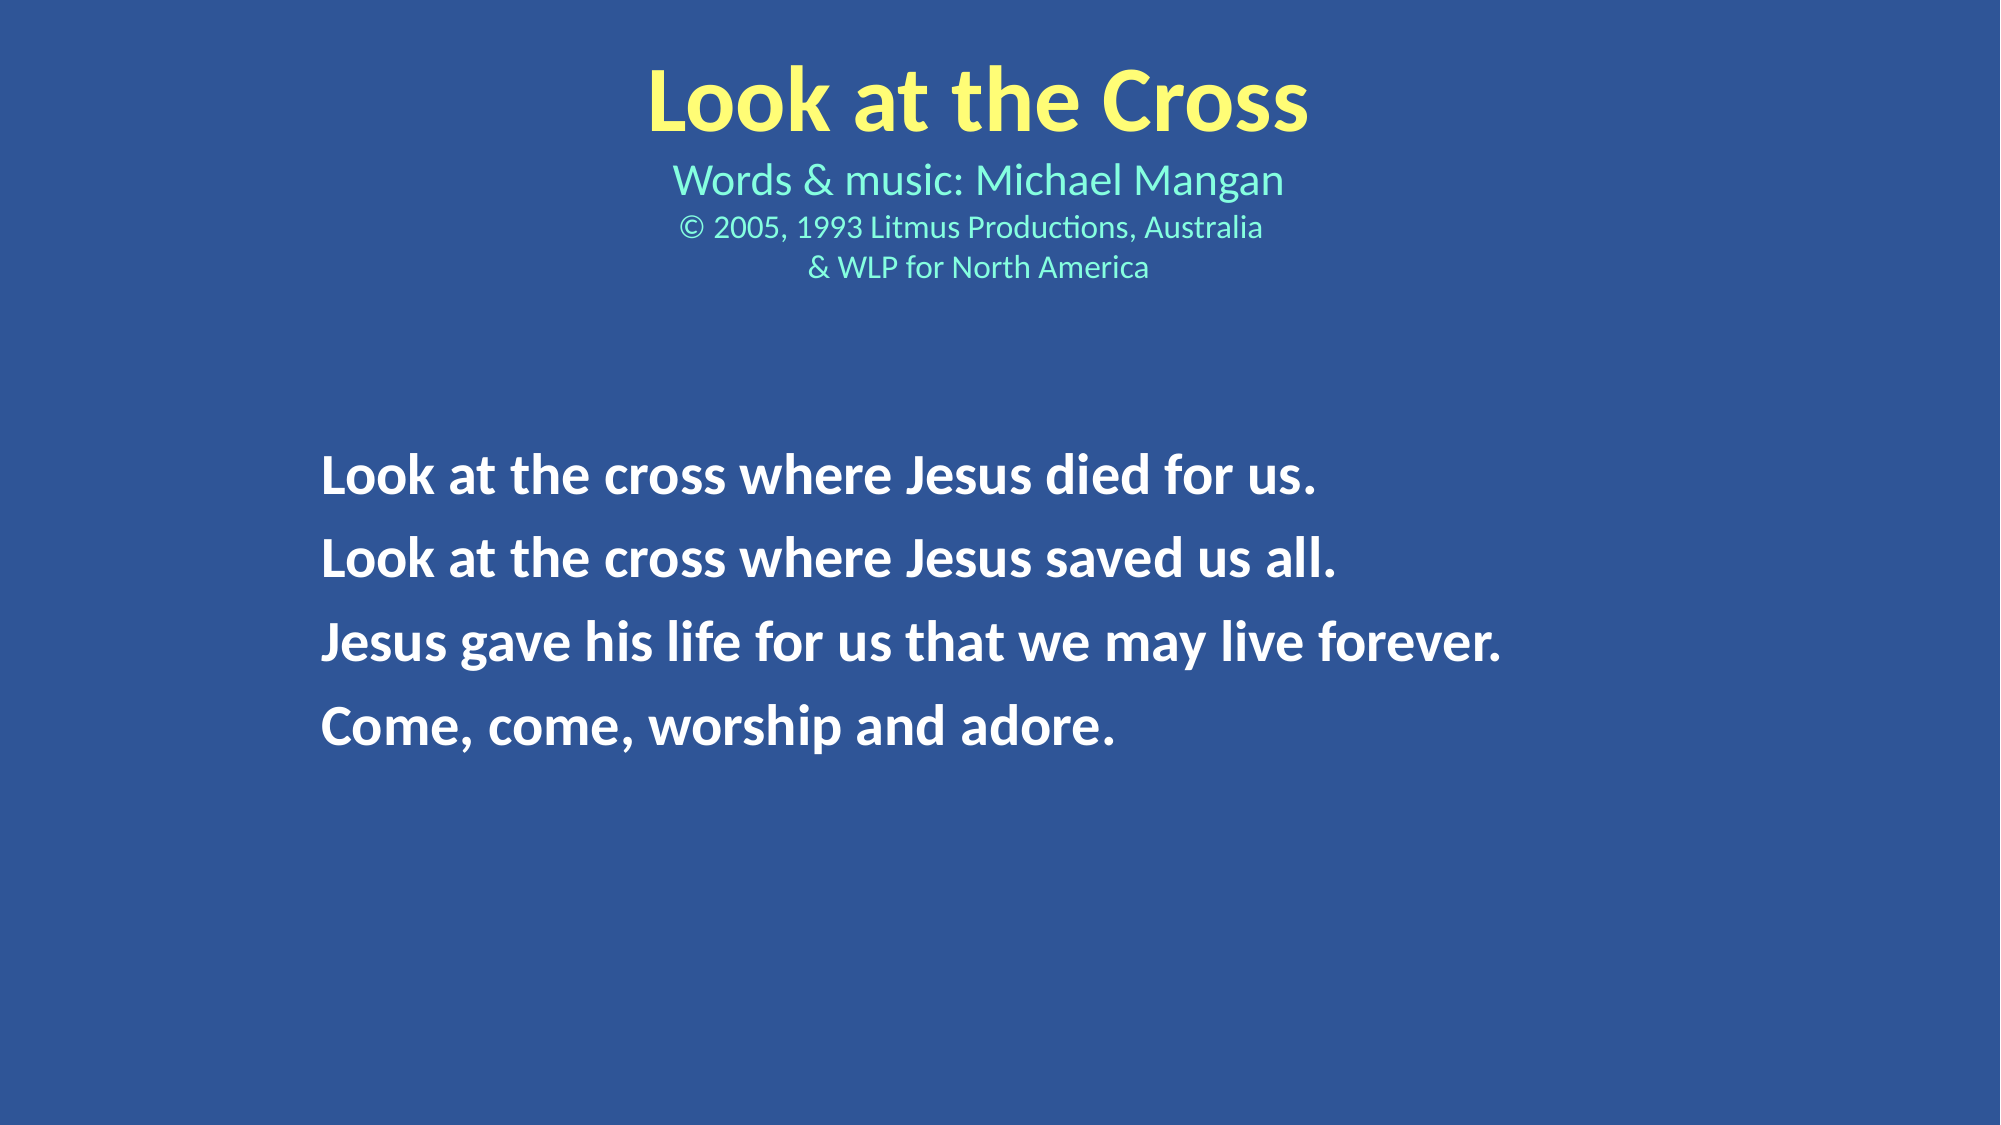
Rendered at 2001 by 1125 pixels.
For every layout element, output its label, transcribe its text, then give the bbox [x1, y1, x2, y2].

text_box Look at the Cross Words & music: Michael Mangan © 2005, 1993 Litmus Productions, Australia & WLP for North America [291, 1, 1667, 321]
list Look at the cross where Jesus died for us. Look at the cross where Jesus saved us all. Jesus gave his life for us that we may live forever. Come, come, worship and adore. [306, 436, 1694, 795]
